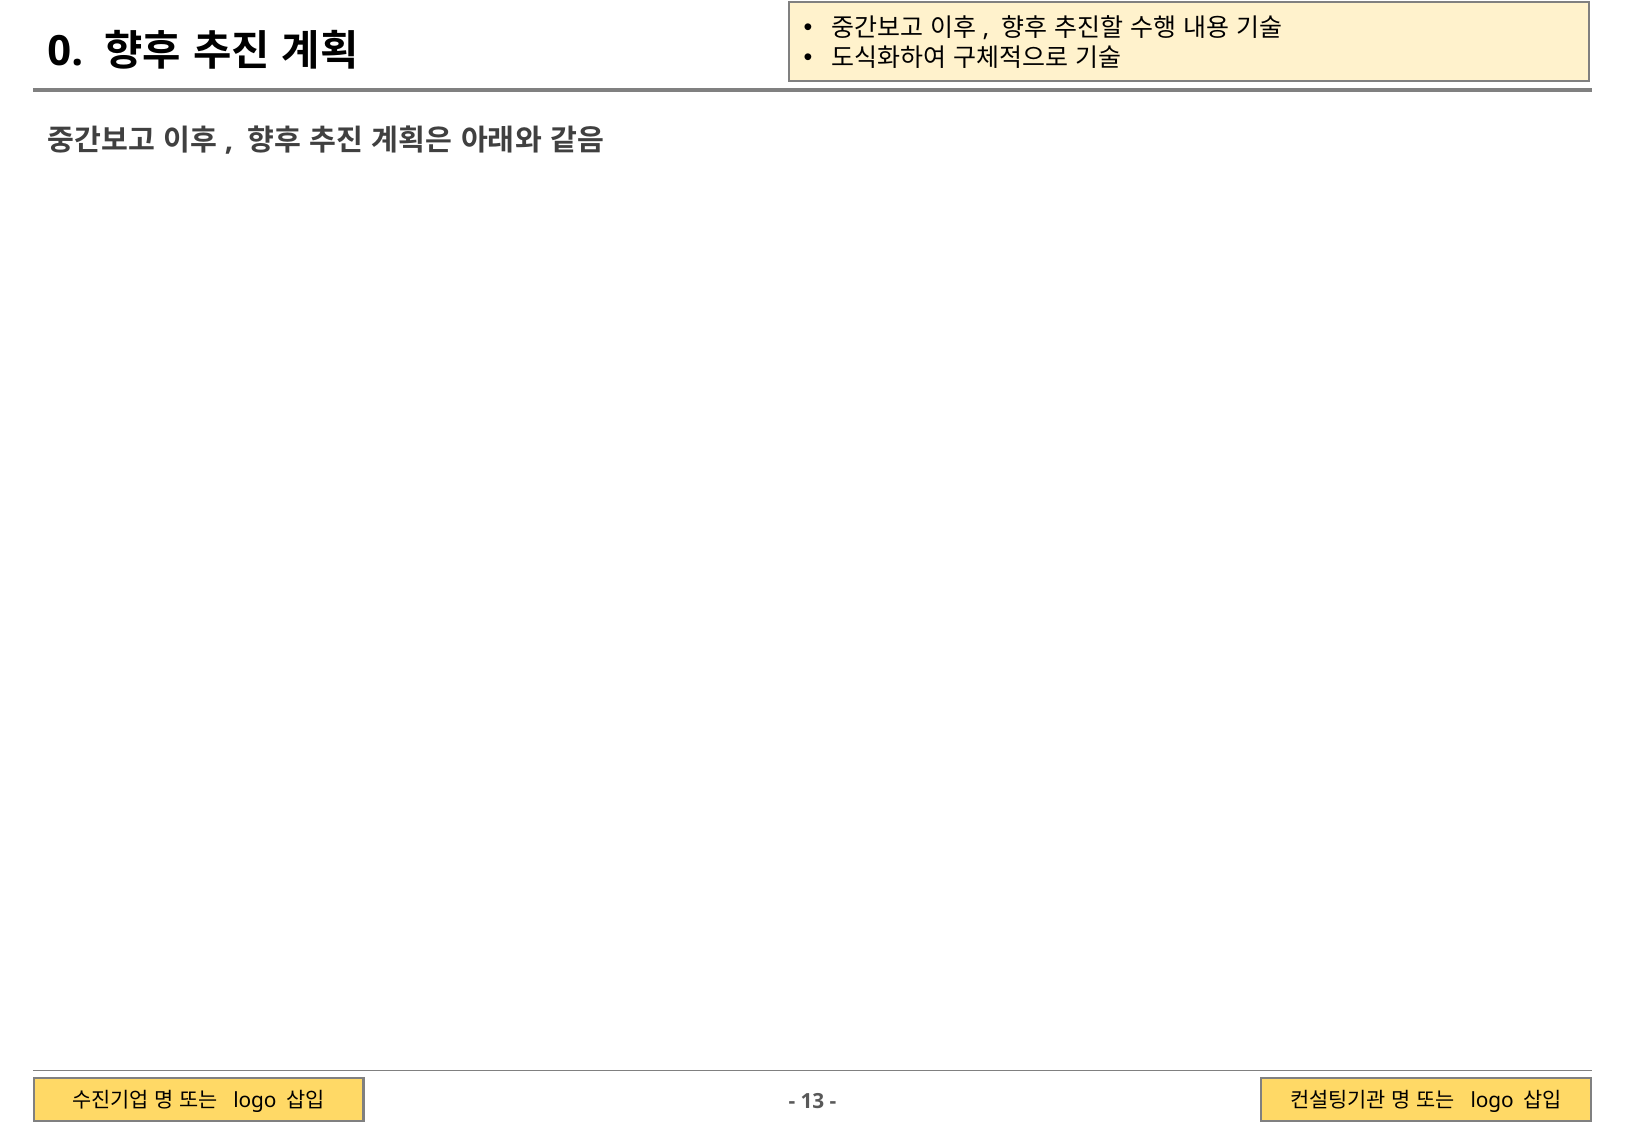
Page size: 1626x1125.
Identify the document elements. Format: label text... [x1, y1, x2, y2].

text_box 0. 향후 추진 계획 [32, 16, 788, 81]
text_box 중간보고 이후, 향후 추진 계획은 아래와 같음 [32, 113, 1593, 164]
text_box 중간보고 이후, 향후 추진할 수행 내용 기술 도식화하여 구체적으로 기술 [788, 1, 1590, 82]
